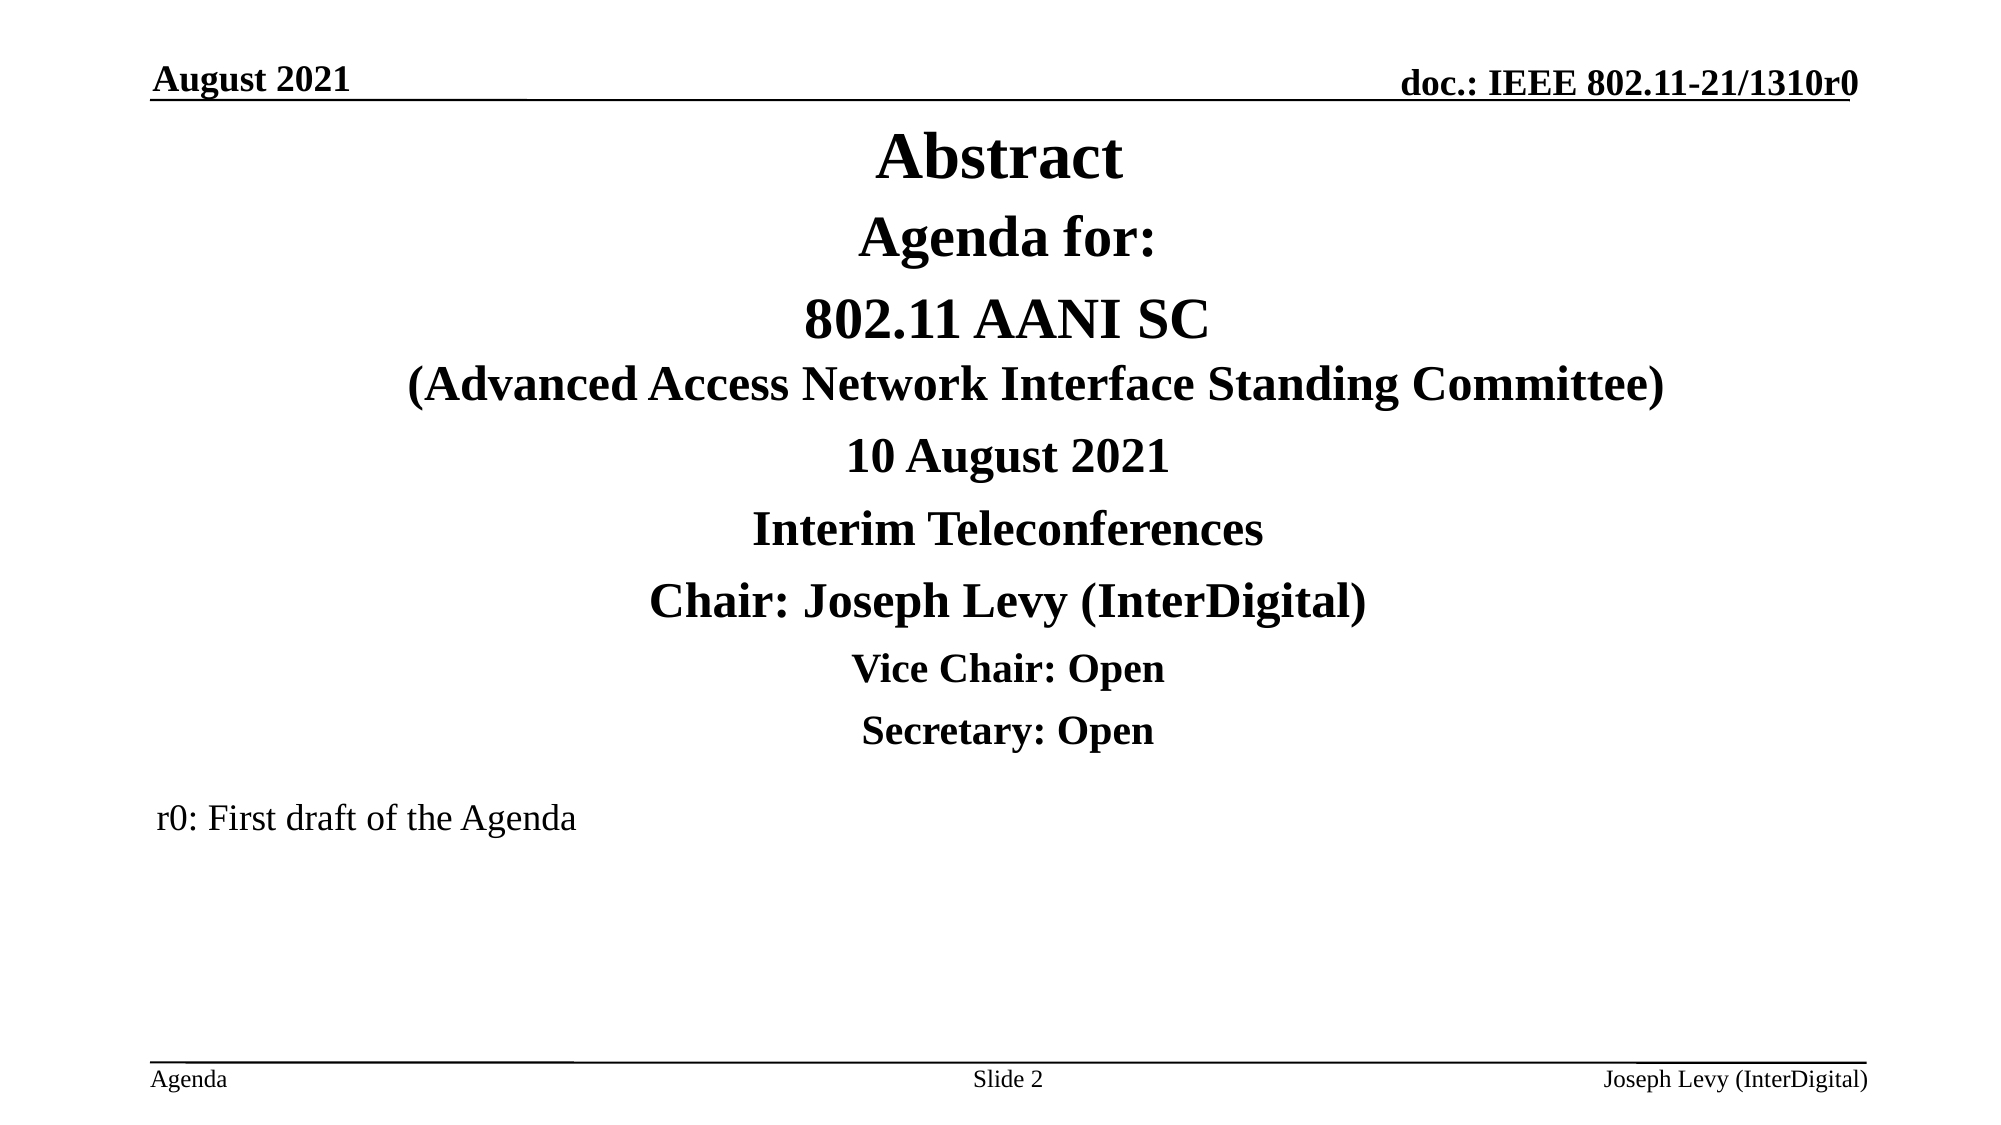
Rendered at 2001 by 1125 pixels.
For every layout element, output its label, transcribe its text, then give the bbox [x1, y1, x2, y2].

text_box r0: First draft of the Agenda [141, 785, 1913, 845]
slide_number Slide 2 [950, 1061, 1067, 1123]
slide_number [152, 54, 563, 100]
list Agenda for: 802.11 AANI SC (Advanced Access Network Interface Standing Committee) 10 August 2021 Interim Teleconferences Chair: Joseph Levy (InterDigital) Vice Chair: Open Secretary: Open [133, 190, 1884, 761]
footer Joseph Levy (InterDigital) [1171, 1061, 1869, 1093]
title Abstract [149, 112, 1850, 190]
